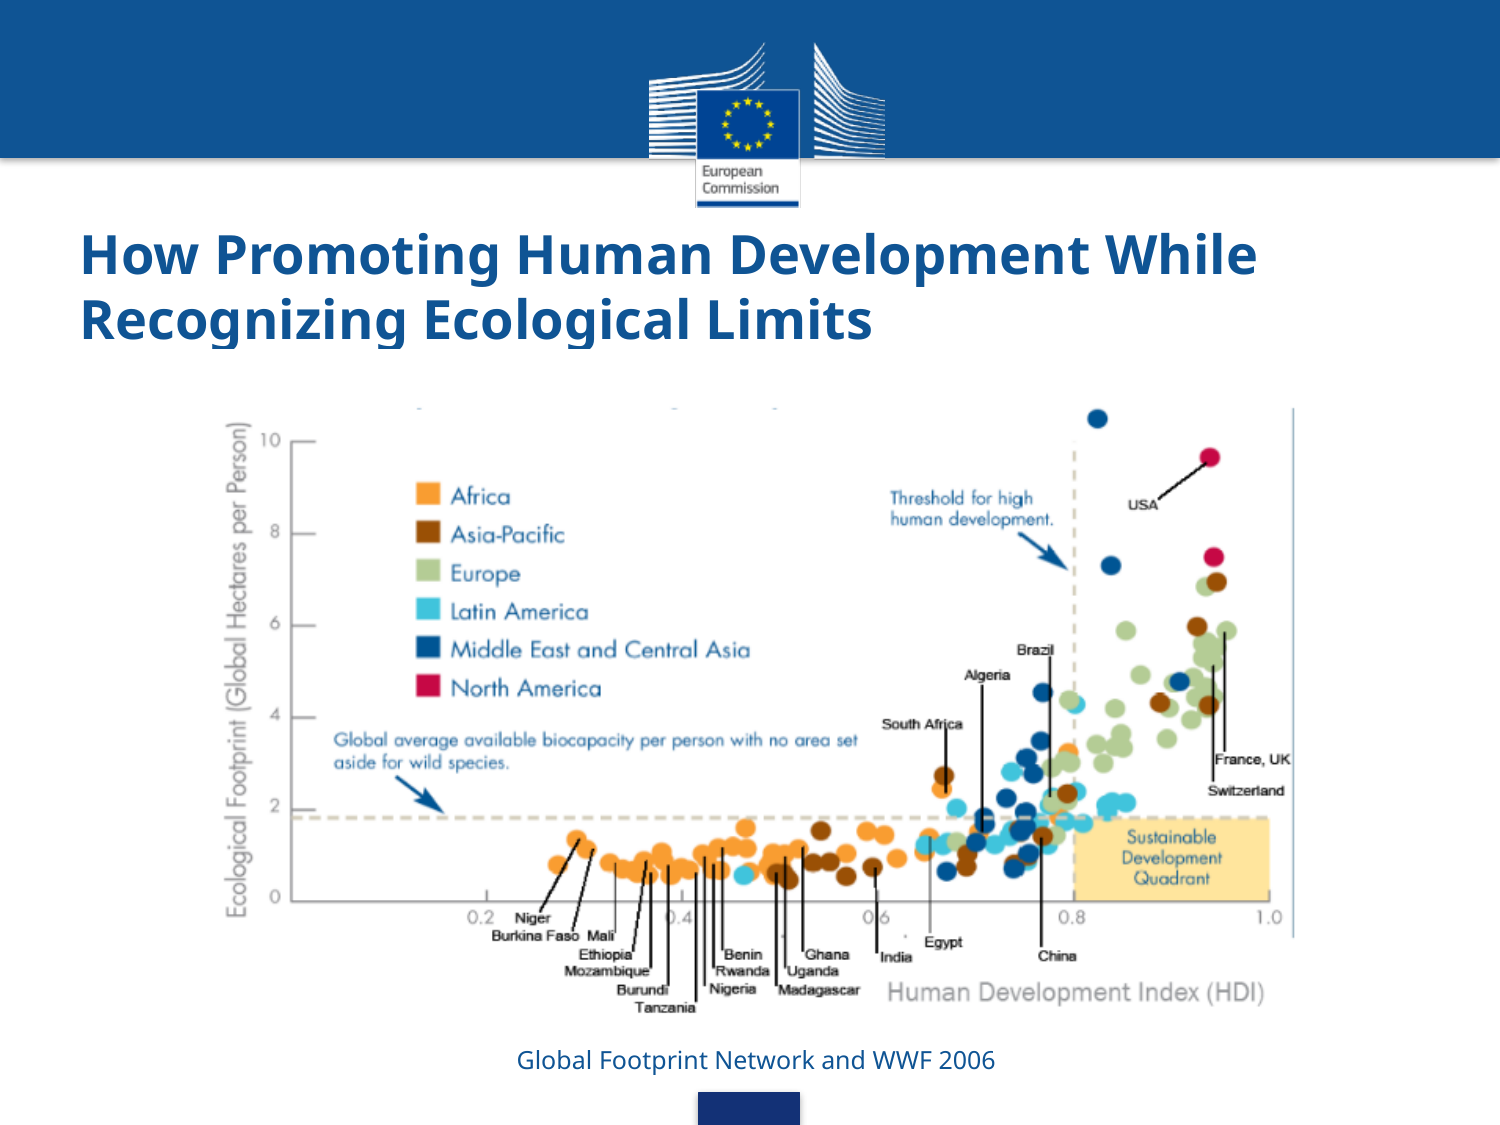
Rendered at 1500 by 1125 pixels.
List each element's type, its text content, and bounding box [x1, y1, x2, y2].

title How Promoting Human Development While Recognizing Ecological Limits [64, 208, 1415, 362]
picture [173, 349, 1329, 1024]
text_box Global Footprint Network and WWF 2006 [501, 1036, 1329, 1082]
picture [649, 42, 885, 208]
